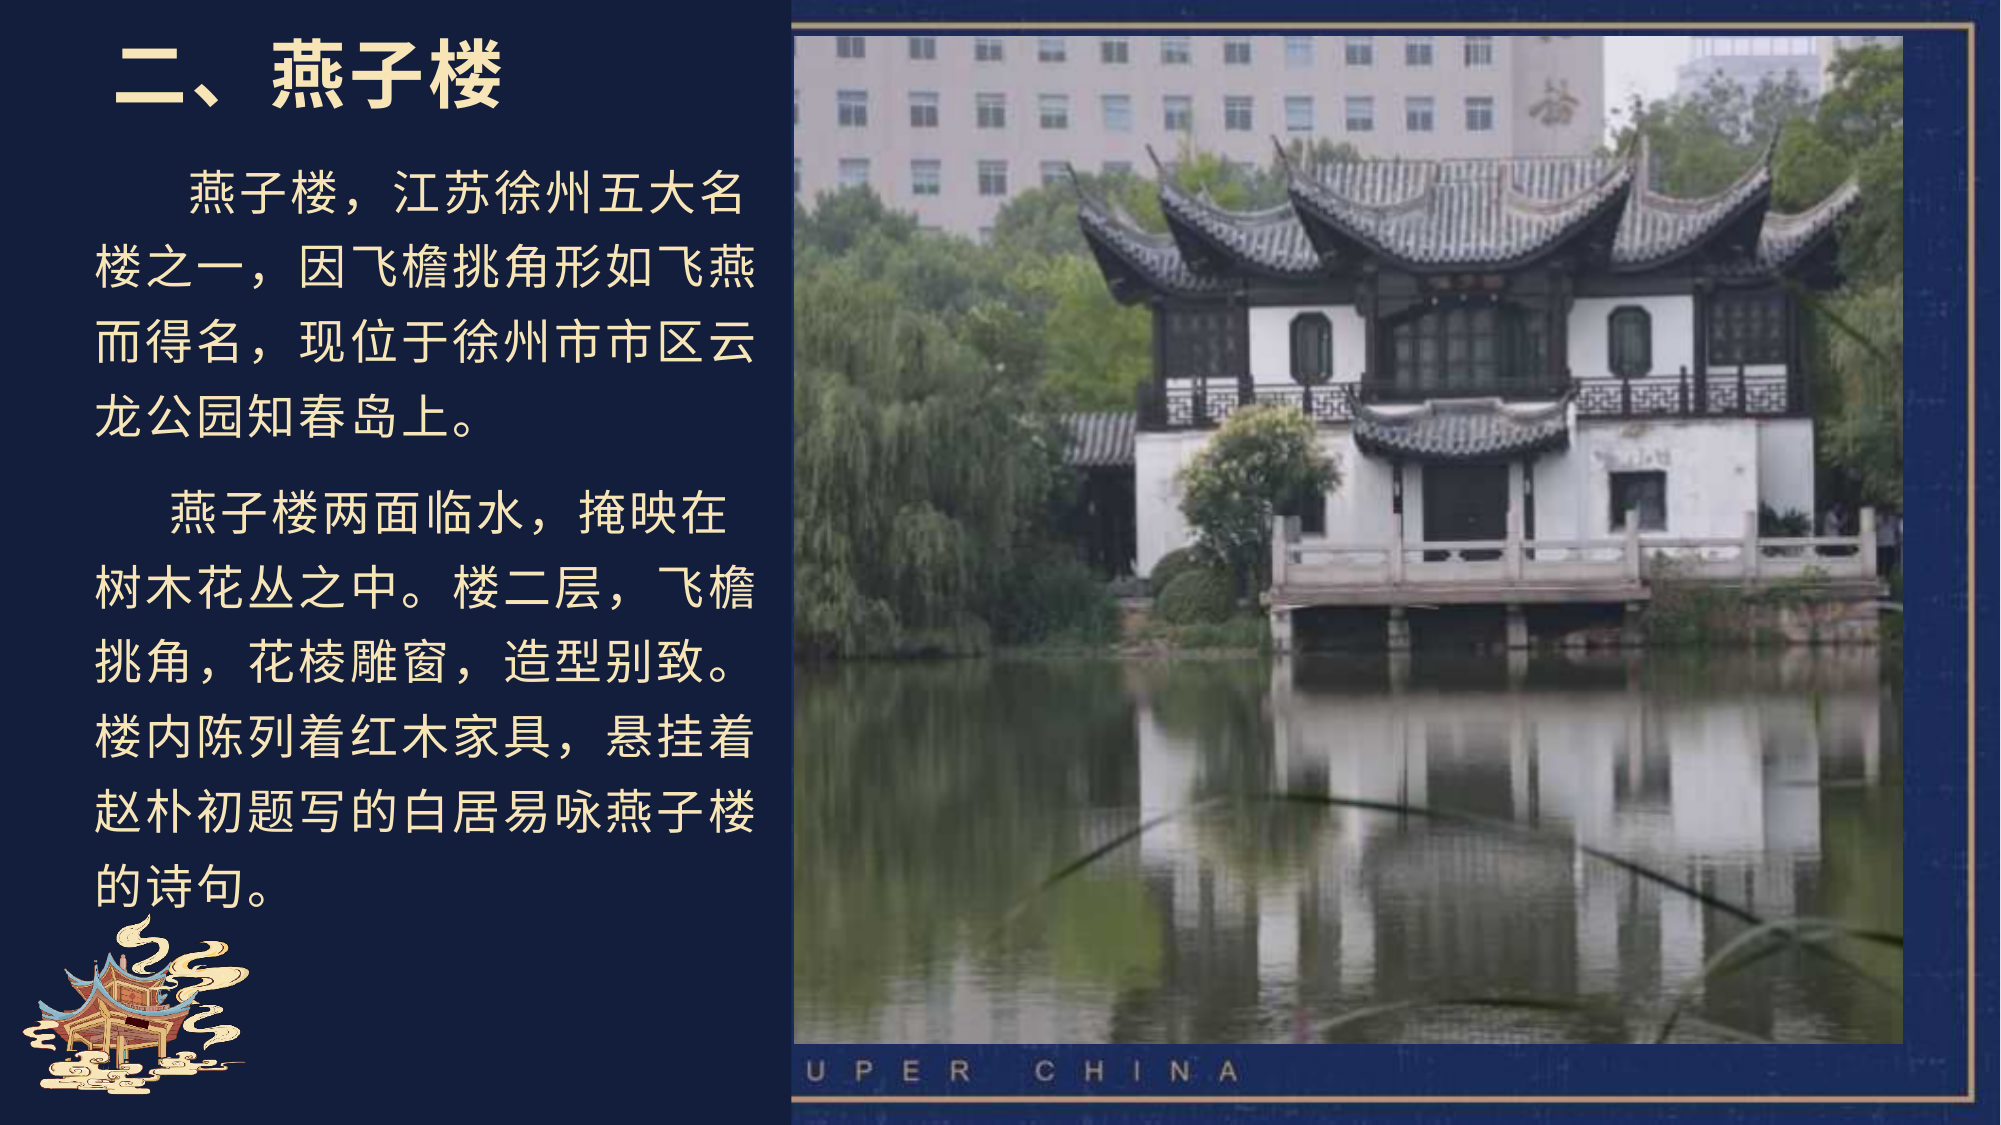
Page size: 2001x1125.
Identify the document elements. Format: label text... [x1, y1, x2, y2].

picture [792, 0, 2001, 1125]
picture [22, 912, 253, 1098]
title 二、燕子楼 [95, 0, 746, 144]
list 燕子楼，江苏徐州五大名楼之一，因飞檐挑角形如飞燕而得名，现位于徐州市市区云龙公园知春岛上。 燕子楼两面临水，掩映在树木花丛之中。楼二层，飞檐挑角，花棱雕窗，造型别致。楼内陈列着红木家具，悬挂着赵朴初题写的白居易咏燕子楼的诗句。 [77, 144, 795, 1056]
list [794, 36, 1903, 1044]
